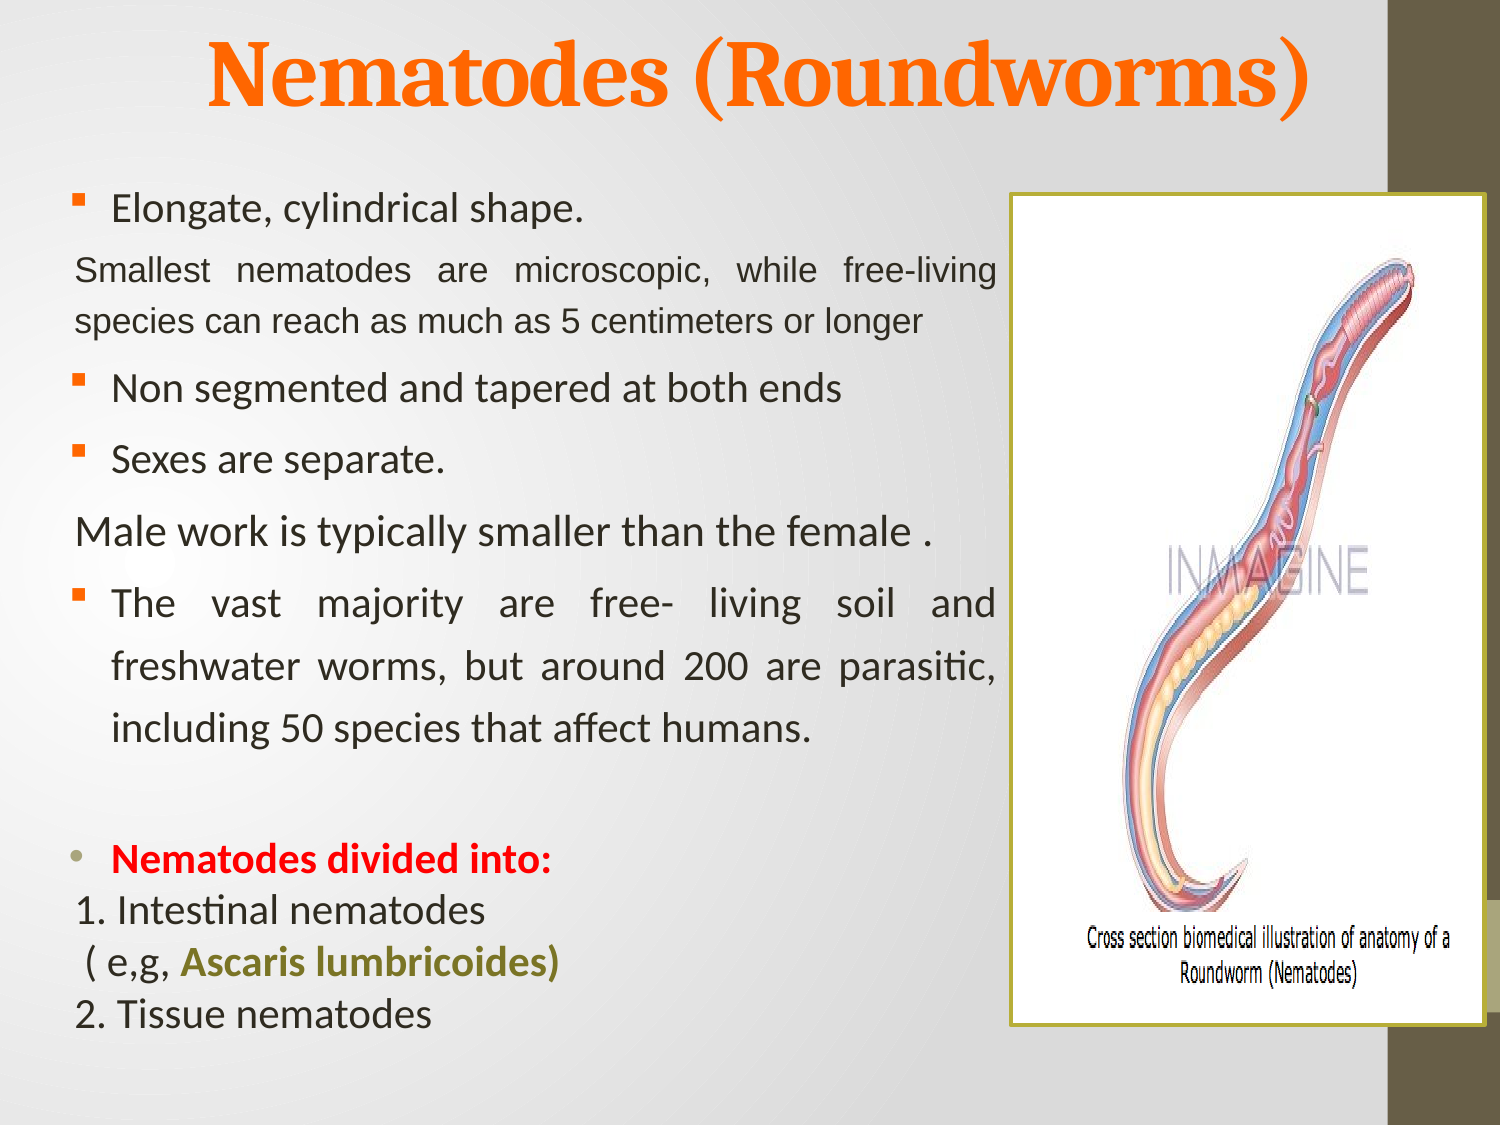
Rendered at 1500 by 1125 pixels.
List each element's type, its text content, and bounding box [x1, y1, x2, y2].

list Elongate, cylindrical shape. Smallest nematodes are microscopic, while free-living species can reach as much as 5 centimeters or longer Non segmented and tapered at both ends Sexes are separate. Male work is typically smaller than the female . The vast majority are free- living soil and freshwater worms, but around 200 are parasitic, including 50 species that affect humans. Nematodes divided into: 1. Intestinal nematodes ( e,g, Ascaris lumbricoides) 2. Tissue nematodes [41, 161, 1014, 1058]
title Nematodes (Roundworms) [135, 5, 1388, 131]
picture [1012, 195, 1483, 1024]
